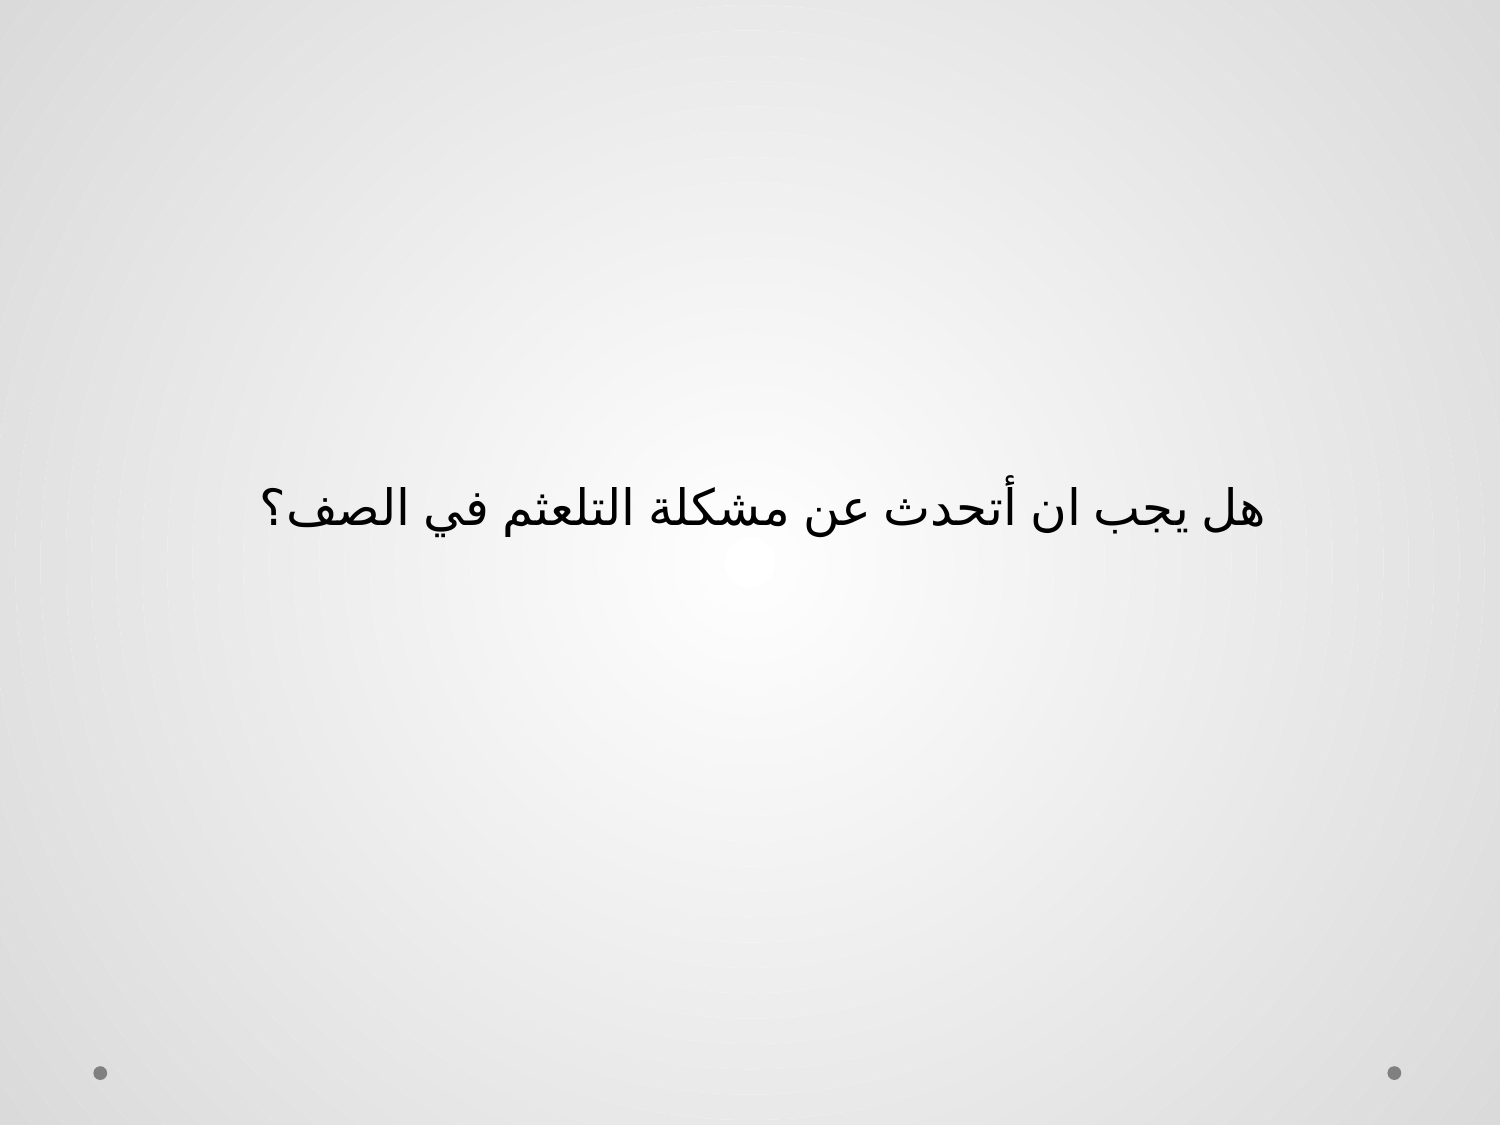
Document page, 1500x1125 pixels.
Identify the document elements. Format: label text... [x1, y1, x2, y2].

text_box هل يجب ان أتحدث عن مشكلة التلعثم في الصف؟ [245, 467, 1282, 543]
